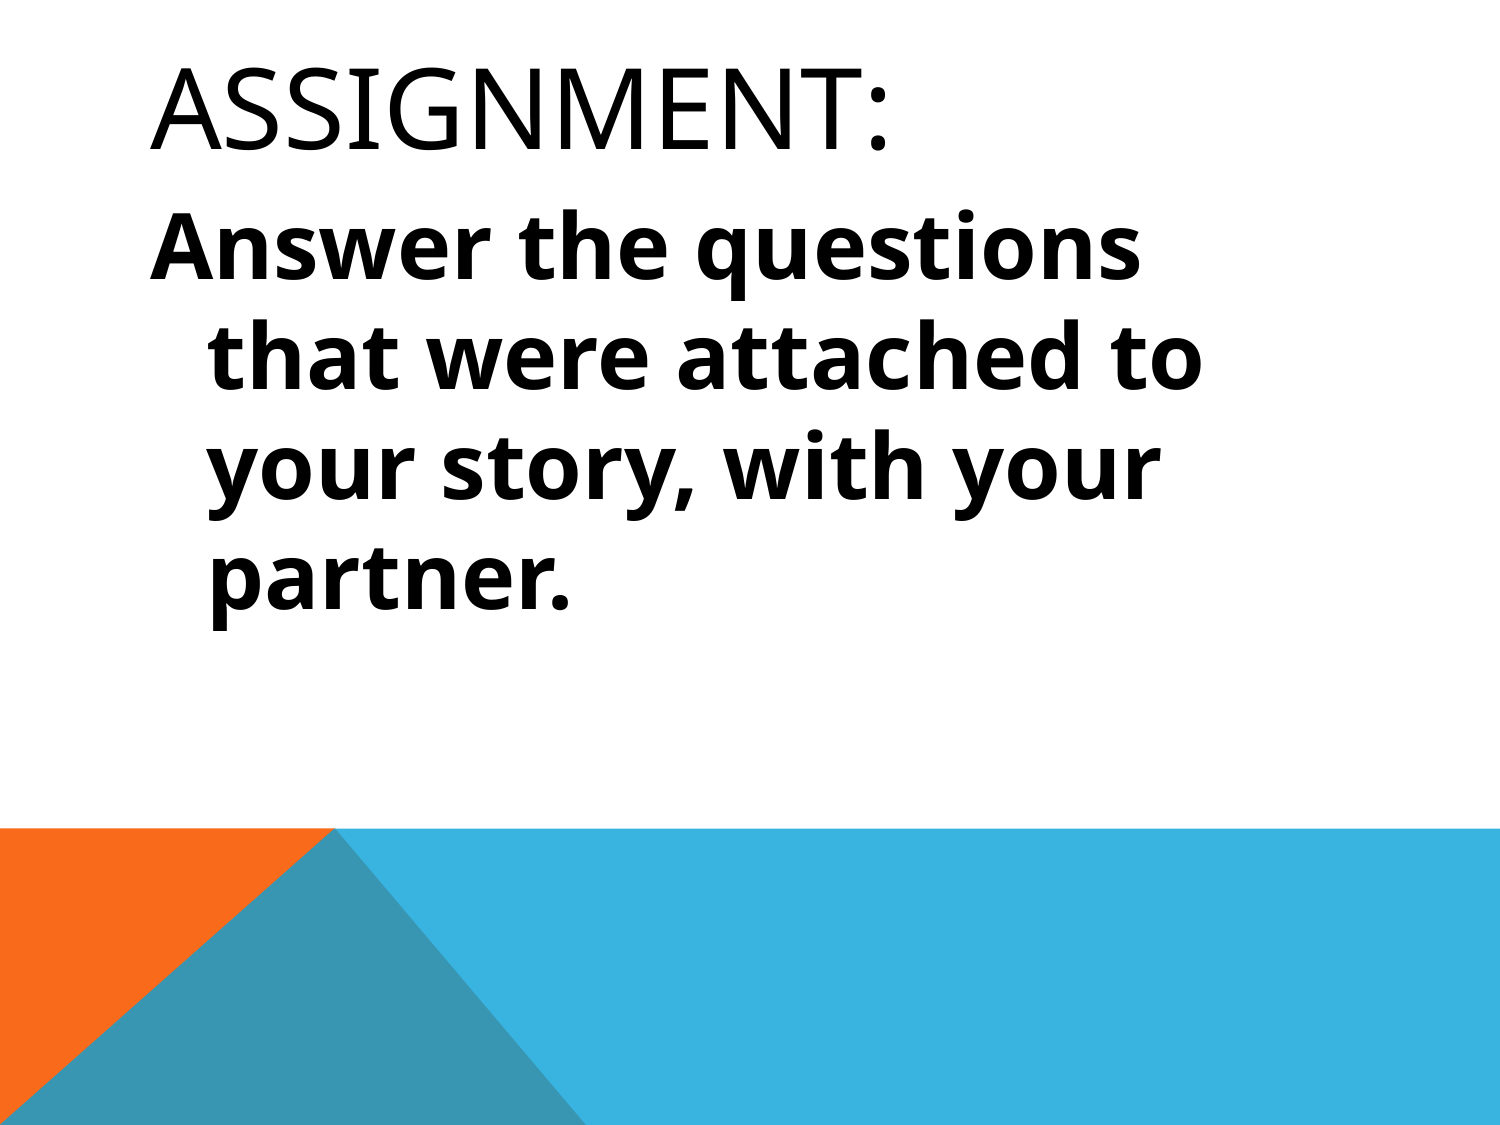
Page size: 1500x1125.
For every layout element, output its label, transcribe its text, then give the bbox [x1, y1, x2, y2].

title Assignment: [135, 60, 1369, 150]
list Answer the questions that were attached to your story, with your partner. [135, 180, 1369, 768]
